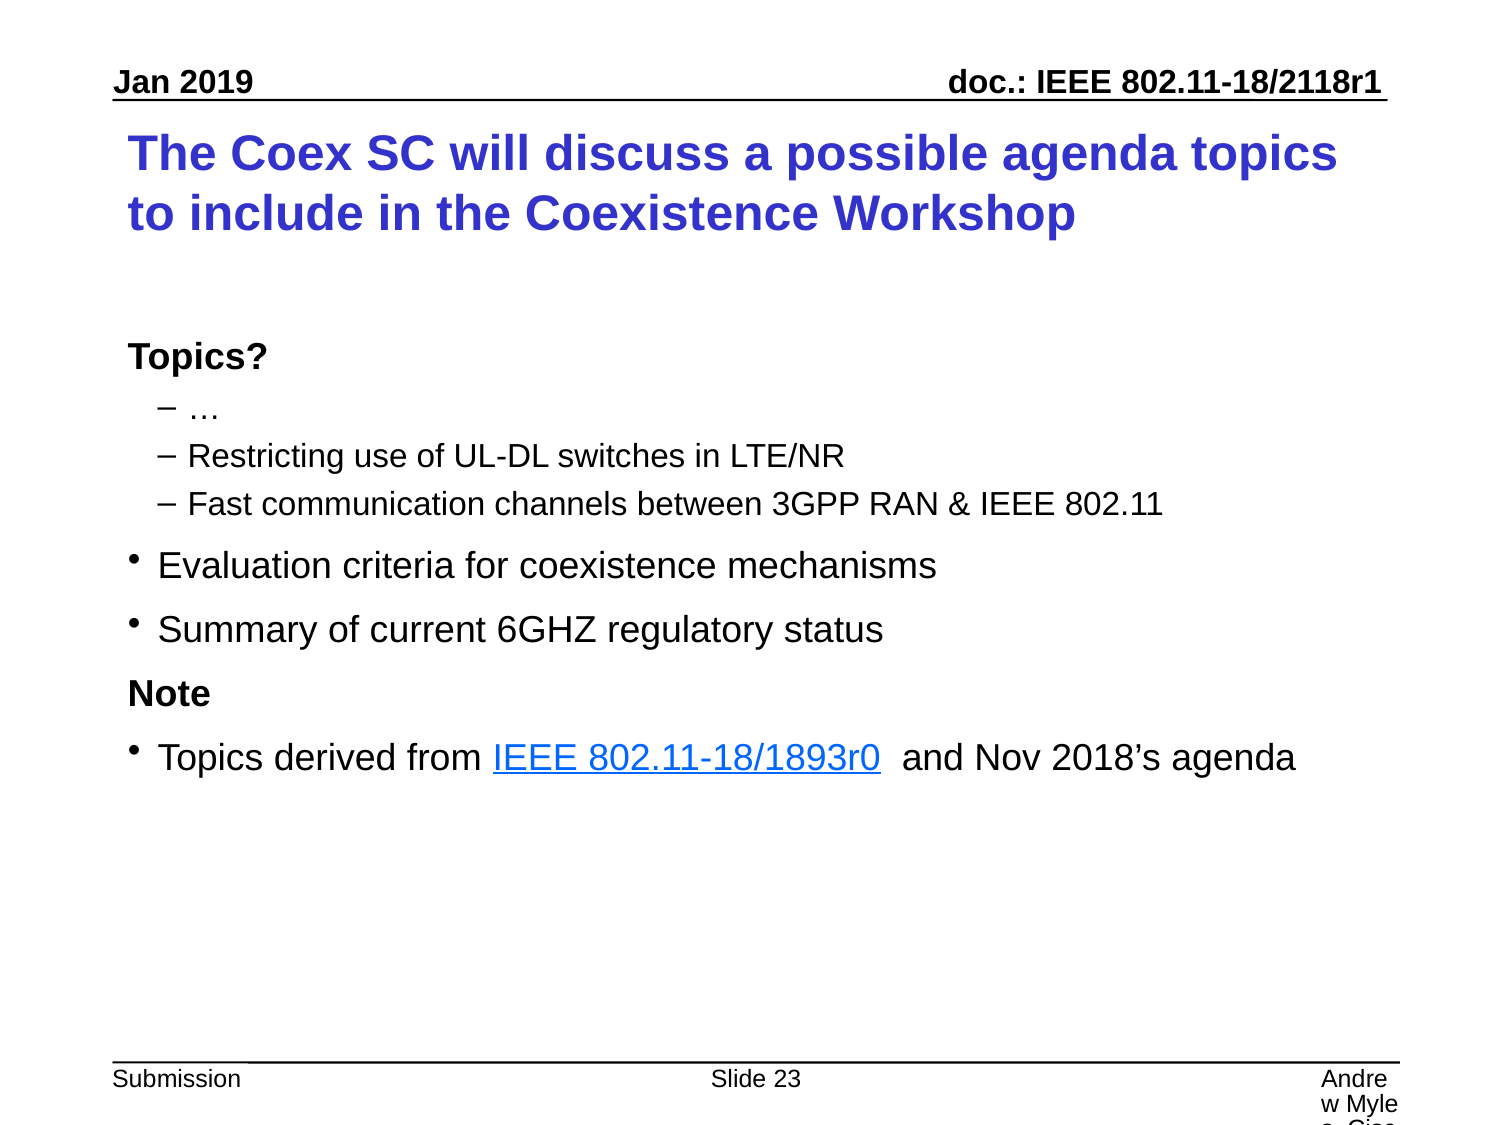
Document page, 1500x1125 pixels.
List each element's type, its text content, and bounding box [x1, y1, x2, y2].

slide_number Slide 23 [709, 1061, 803, 1093]
footer Andrew Myles, Cisco [1320, 1061, 1402, 1093]
title The Coex SC will discuss a possible agenda topics to include in the Coexistence Workshop [112, 112, 1388, 288]
list Topics? … Restricting use of UL-DL switches in LTE/NR Fast communication channels between 3GPP RAN & IEEE 802.11 Evaluation criteria for coexistence mechanisms Summary of current 6GHZ regulatory status Note Topics derived from IEEE 802.11-18/1893r0 and Nov 2018’s agenda [112, 324, 1388, 1000]
